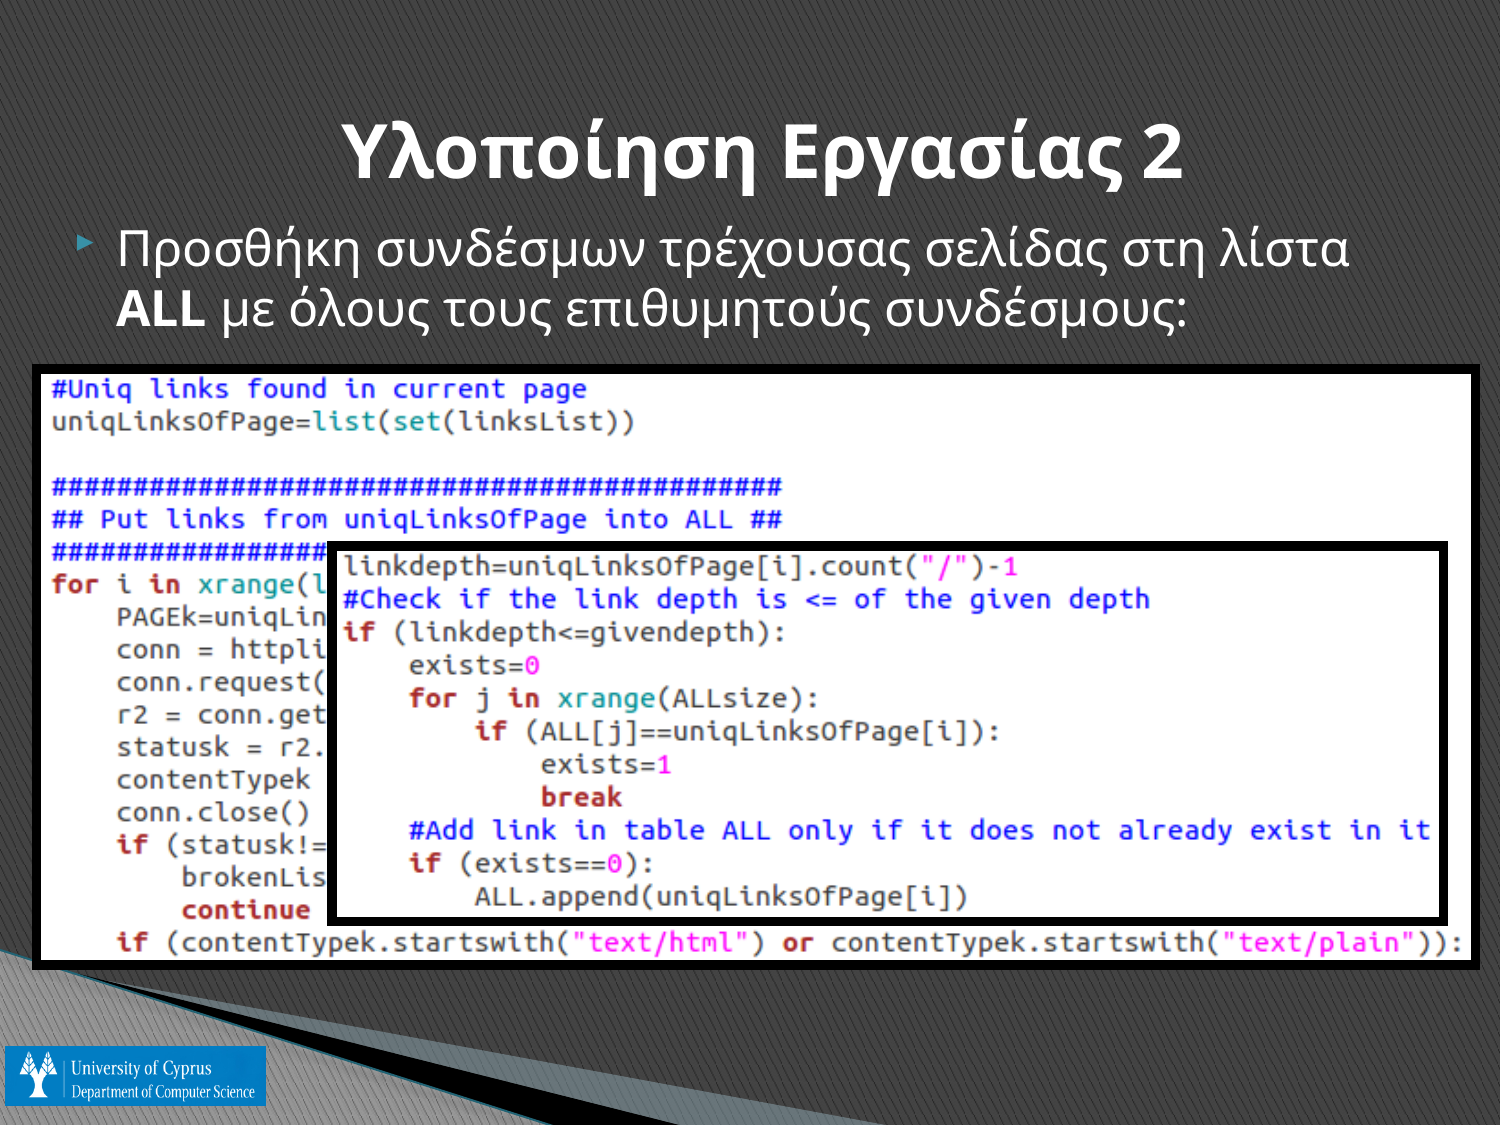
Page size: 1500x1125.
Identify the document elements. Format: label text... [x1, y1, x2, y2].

text_box Προσθήκη συνδέσμων τρέχουσας σελίδας στη λίστα ALL με όλους τους επιθυμητούς συνδέσμους: [41, 209, 1447, 303]
title Υλοποίηση Εργασίας 2 [88, 54, 1439, 209]
picture [5, 1046, 266, 1107]
picture [41, 373, 1471, 961]
